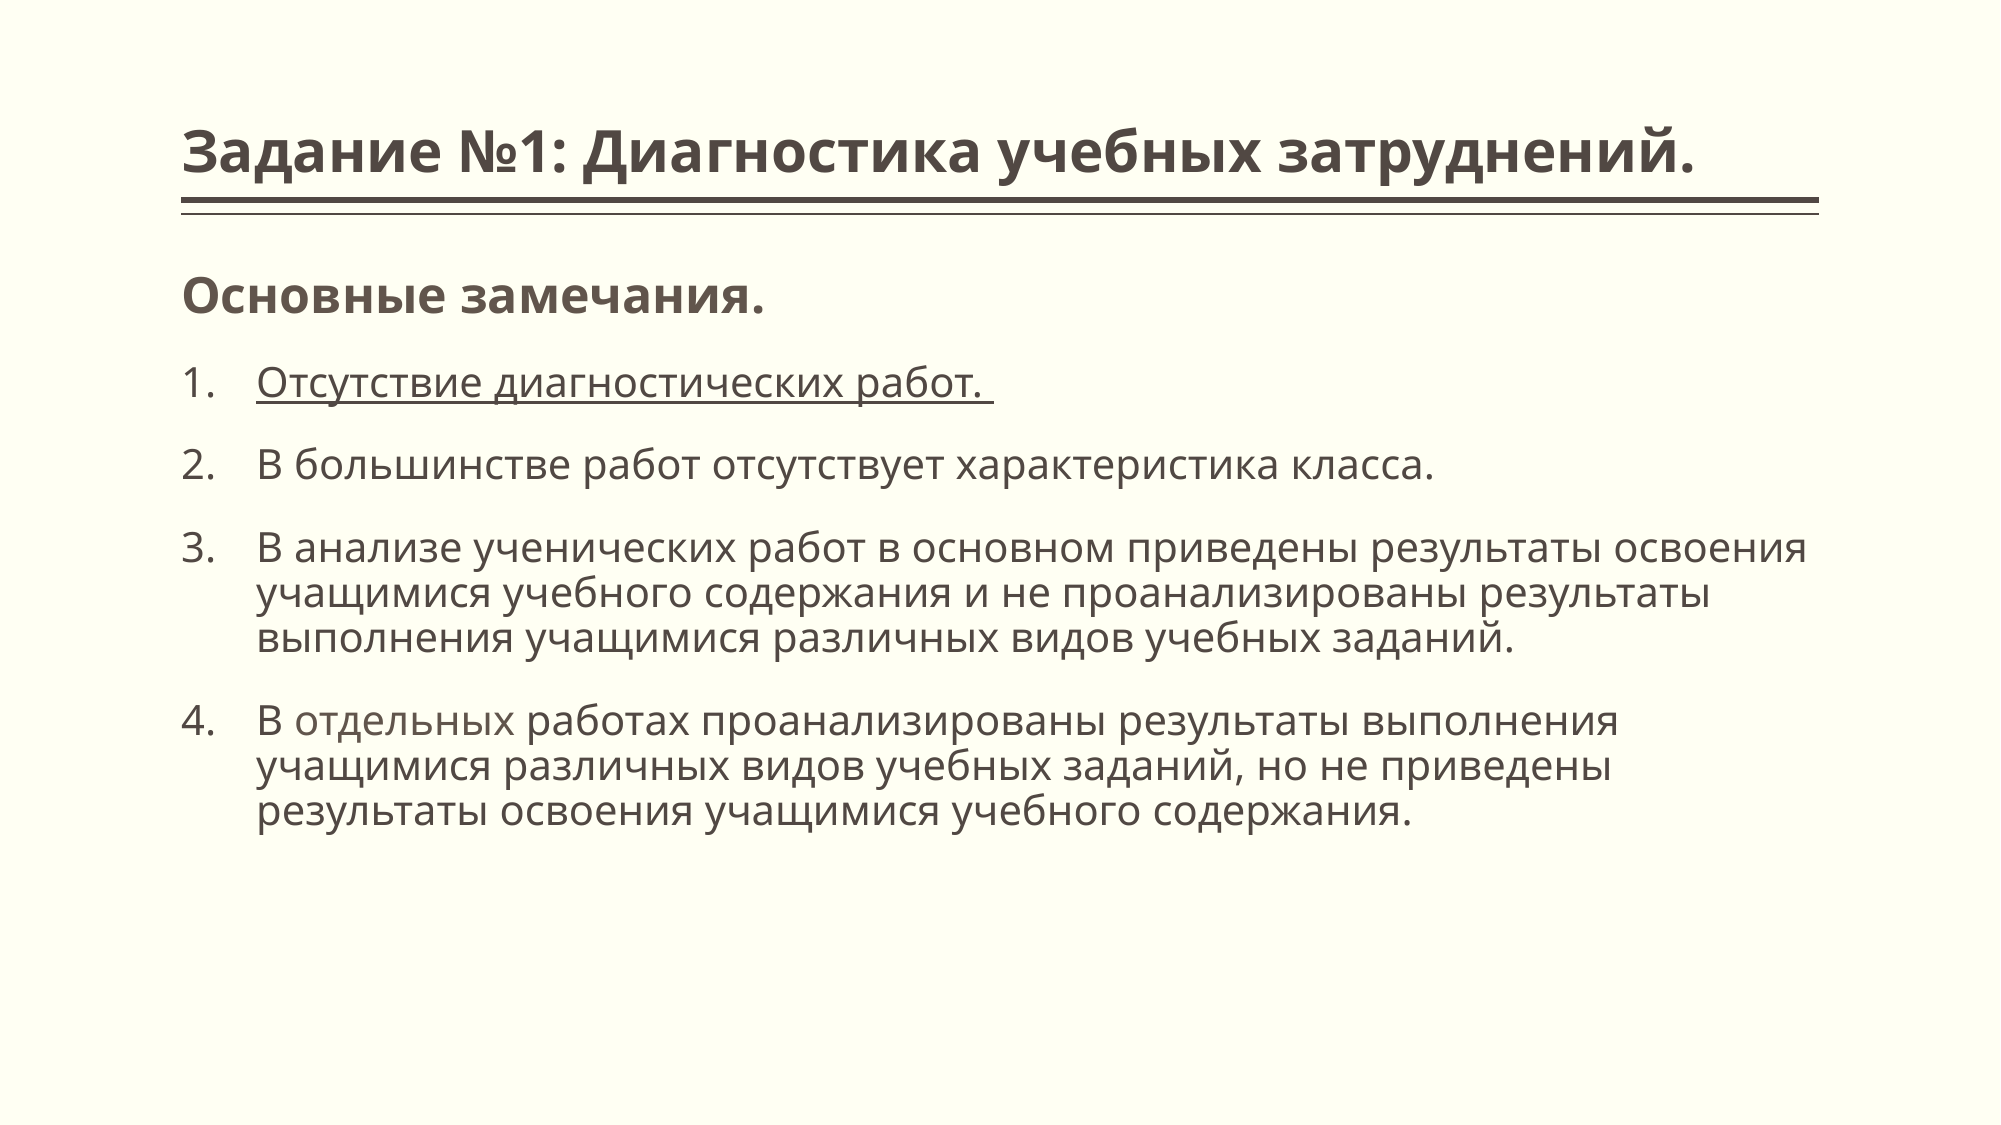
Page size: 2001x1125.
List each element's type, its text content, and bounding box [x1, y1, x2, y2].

list Основные замечания. Отсутствие диагностических работ. В большинстве работ отсутствует характеристика класса. В анализе ученических работ в основном приведены результаты освоения учащимися учебного содержания и не проанализированы результаты выполнения учащимися различных видов учебных заданий. В отдельных работах проанализированы результаты выполнения учащимися различных видов учебных заданий, но не приведены результаты освоения учащимися учебного содержания. [181, 262, 1819, 1013]
title Задание №1: Диагностика учебных затруднений. [181, 12, 1819, 193]
